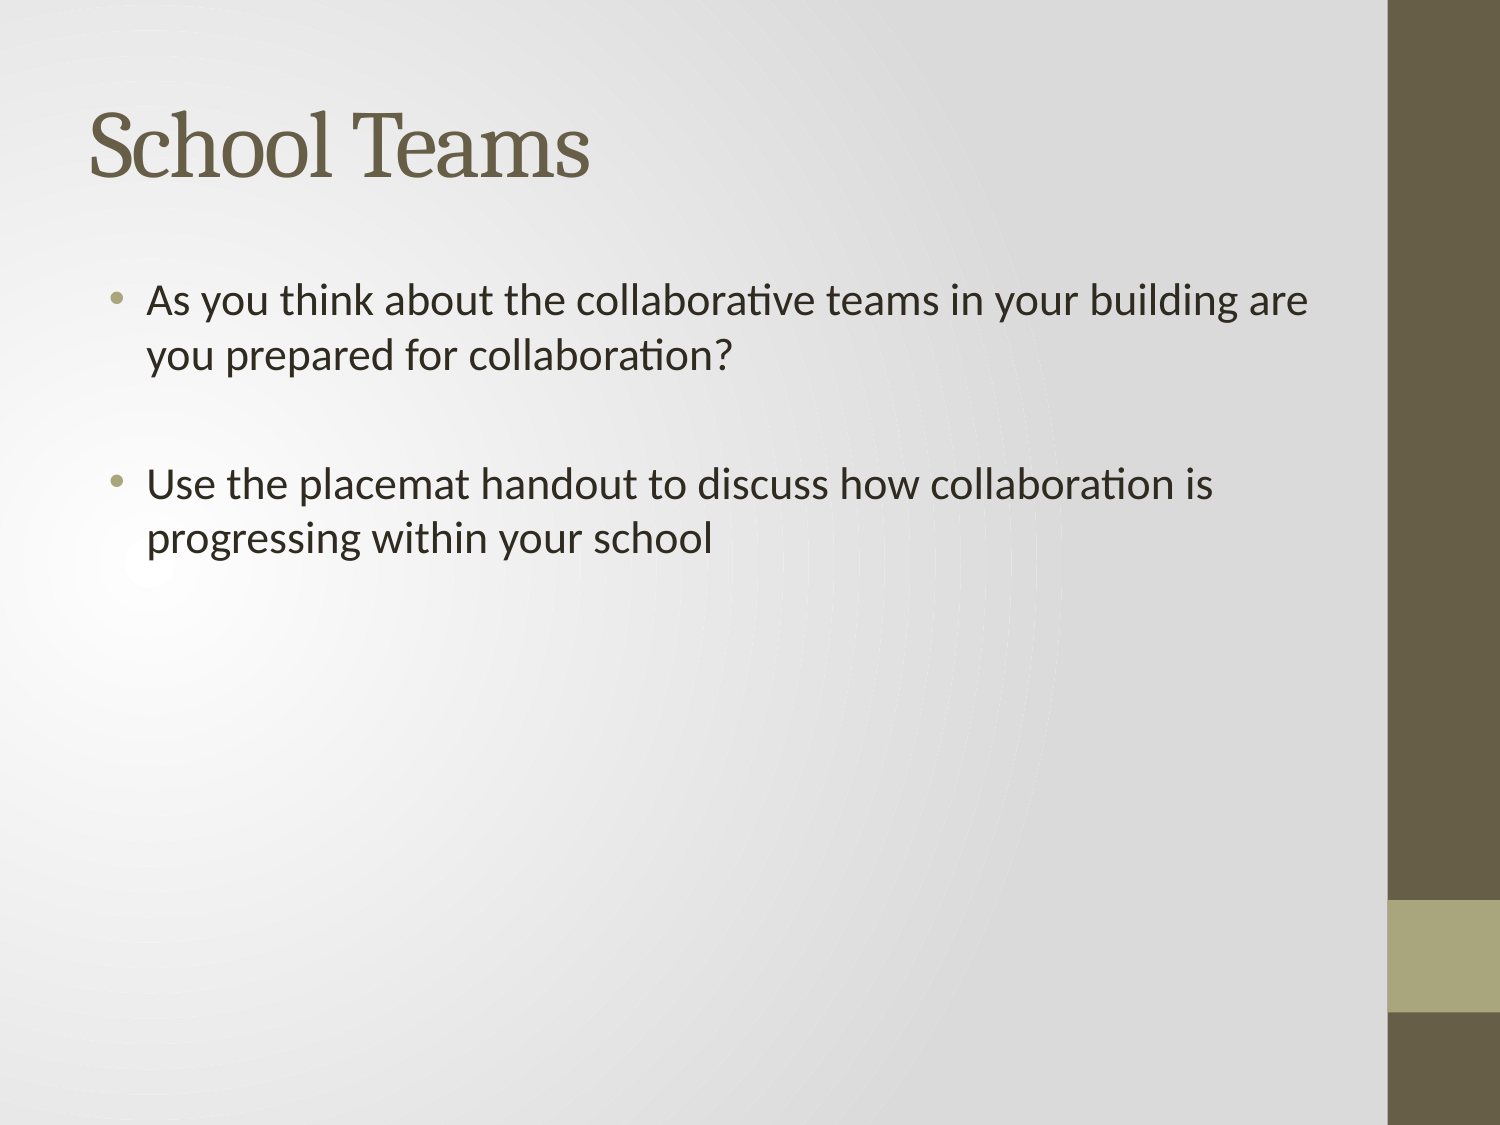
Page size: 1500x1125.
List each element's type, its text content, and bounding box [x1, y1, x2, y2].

title School Teams [75, 45, 1325, 233]
list As you think about the collaborative teams in your building are you prepared for collaboration? Use the placemat handout to discuss how collaboration is progressing within your school [75, 262, 1325, 1050]
